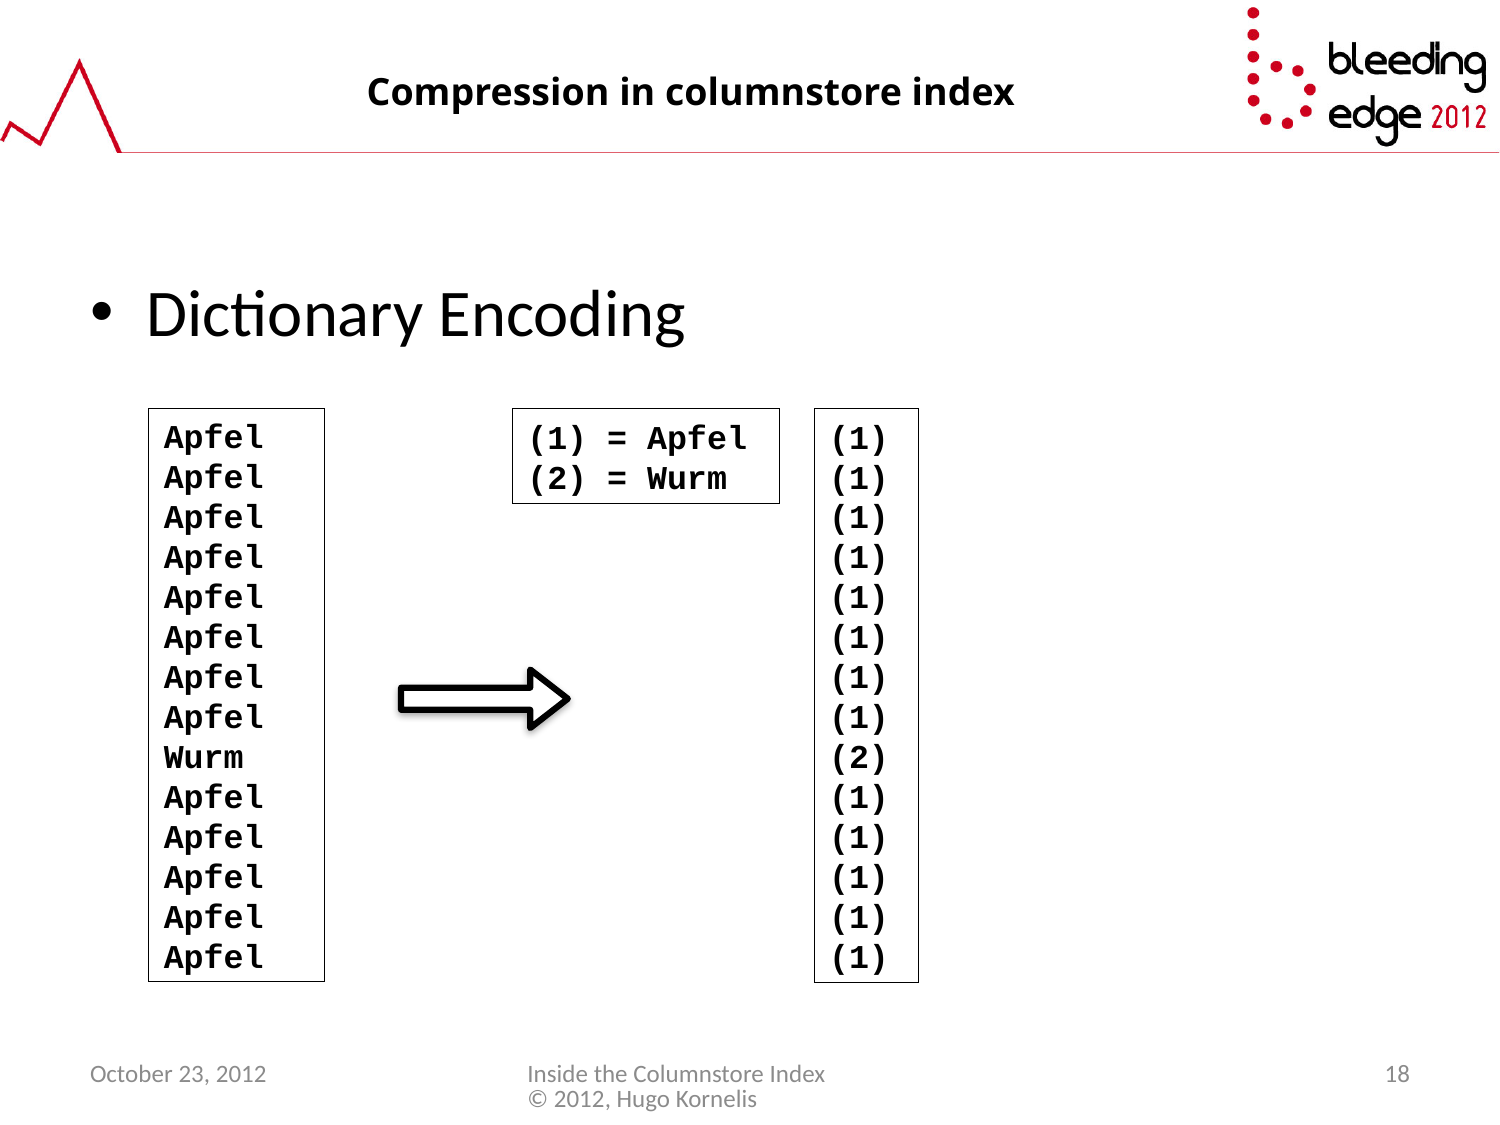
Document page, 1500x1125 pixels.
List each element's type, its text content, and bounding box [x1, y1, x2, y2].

footer Inside the Columnstore Index © 2012, Hugo Kornelis [512, 1042, 988, 1103]
slide_number 18 [1074, 1042, 1425, 1103]
text_box [400, 668, 569, 729]
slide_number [75, 1042, 425, 1103]
list Dictionary Encoding [75, 262, 1425, 1005]
picture [0, 1, 1500, 153]
text_box Apfel Apfel Apfel Apfel Apfel Apfel Apfel Apfel Wurm Apfel Apfel Apfel Apfel Apfel [148, 408, 325, 982]
title Compression in columnstore index [162, 60, 1220, 122]
text_box (1) (1) (1) (1) (1) (1) (1) (1) (2) (1) (1) (1) (1) (1) [814, 408, 919, 983]
text_box (1) = Apfel (2) = Wurm [512, 408, 780, 504]
